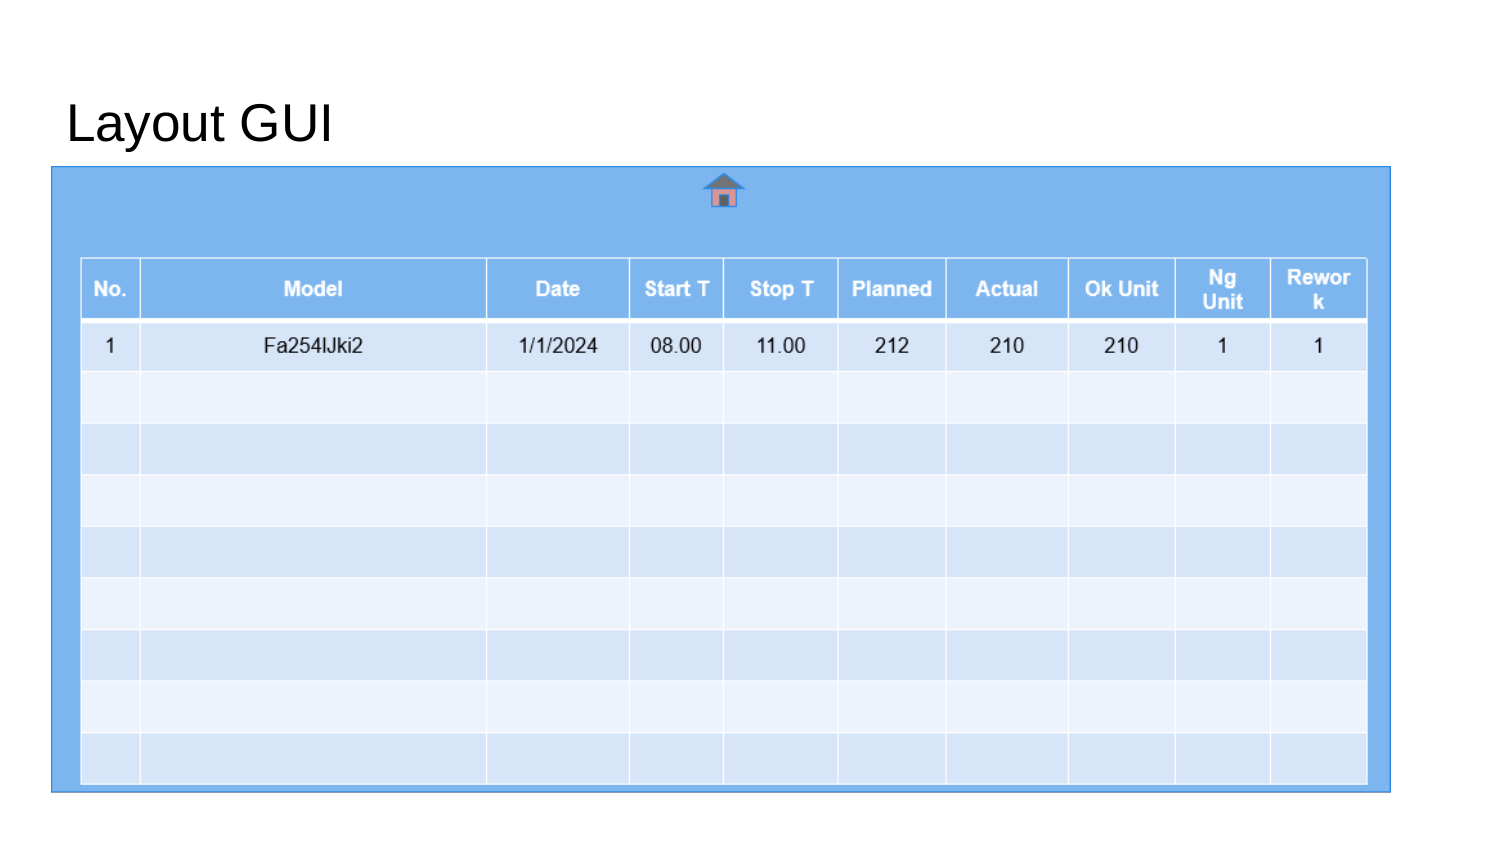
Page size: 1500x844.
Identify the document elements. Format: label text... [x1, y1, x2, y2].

picture [50, 166, 1392, 794]
title Layout GUI [51, 72, 1449, 167]
